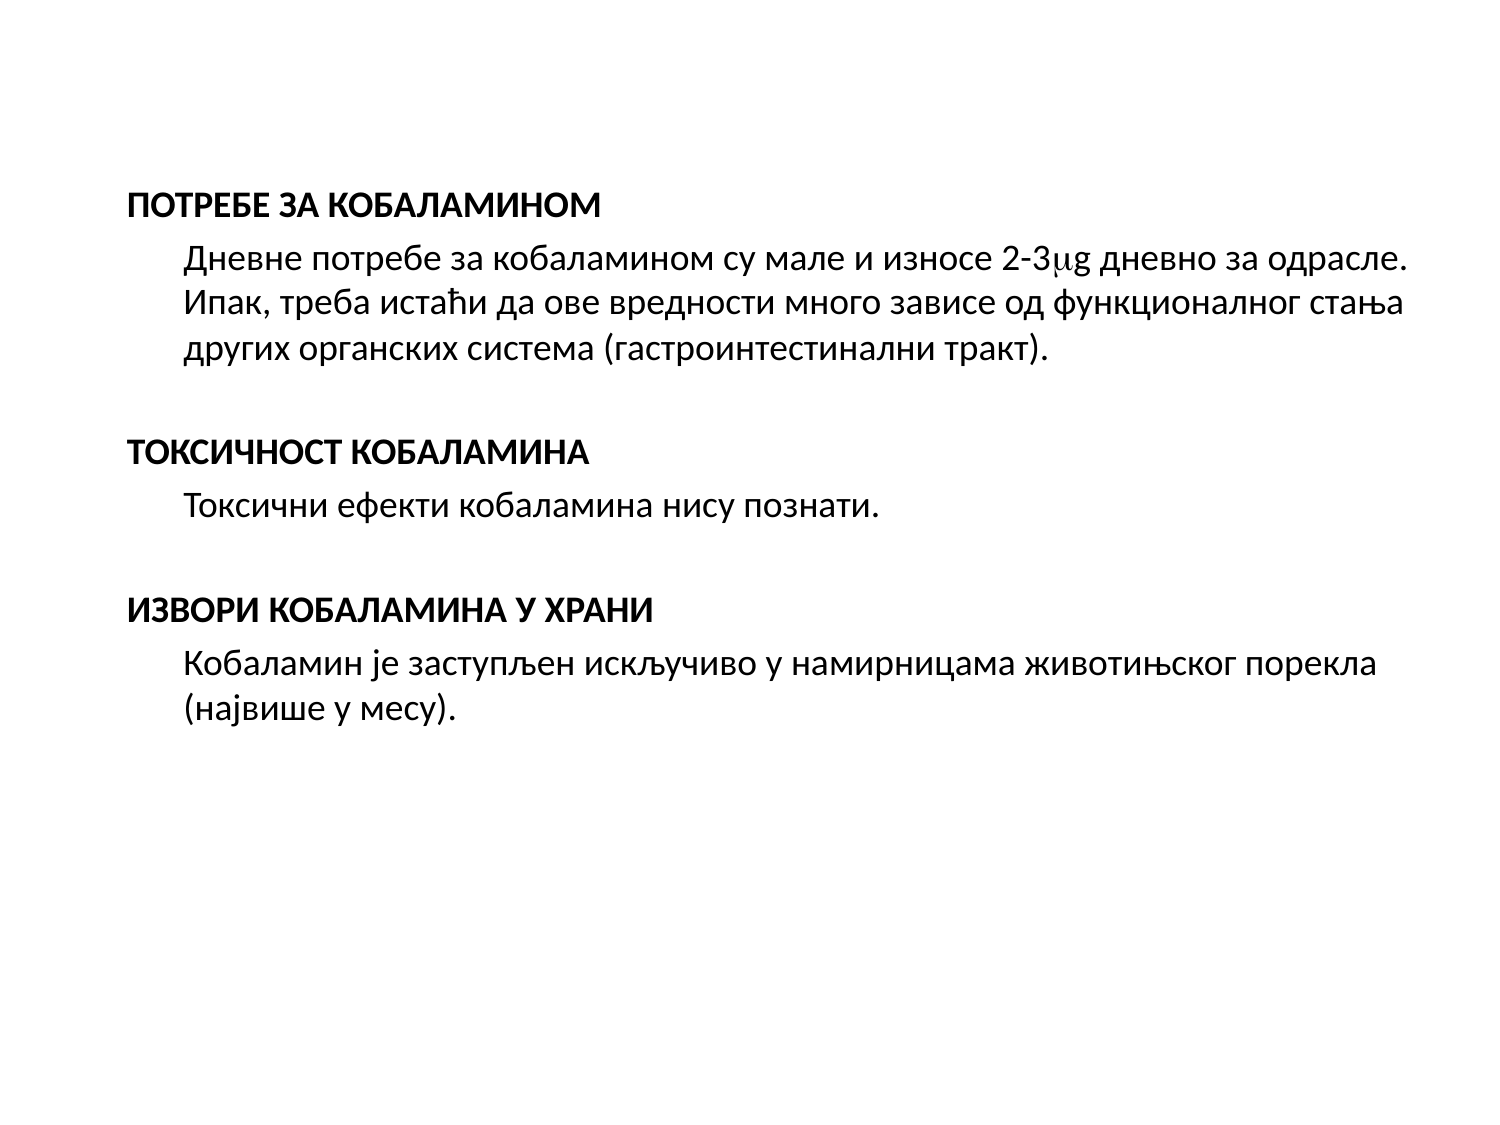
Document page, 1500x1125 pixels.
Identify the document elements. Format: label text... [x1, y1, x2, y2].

text_box ПОТРЕБЕ ЗА КОБАЛАМИНОМ Дневне потребе за кобаламином су мале и износе 2-3g дневно за одрасле. Ипак, треба истаћи да ове вредности много зависе од функционалног стања других органских система (гастроинтестинални тракт). ТОКСИЧНОСТ КОБАЛАМИНА Токсични ефекти кобаламина нису познати. ИЗВОРИ КОБАЛАМИНА У ХРАНИ Кобаламин је заступљен искључиво у намирницама животињског порекла (највише у месу). [112, 172, 1475, 911]
